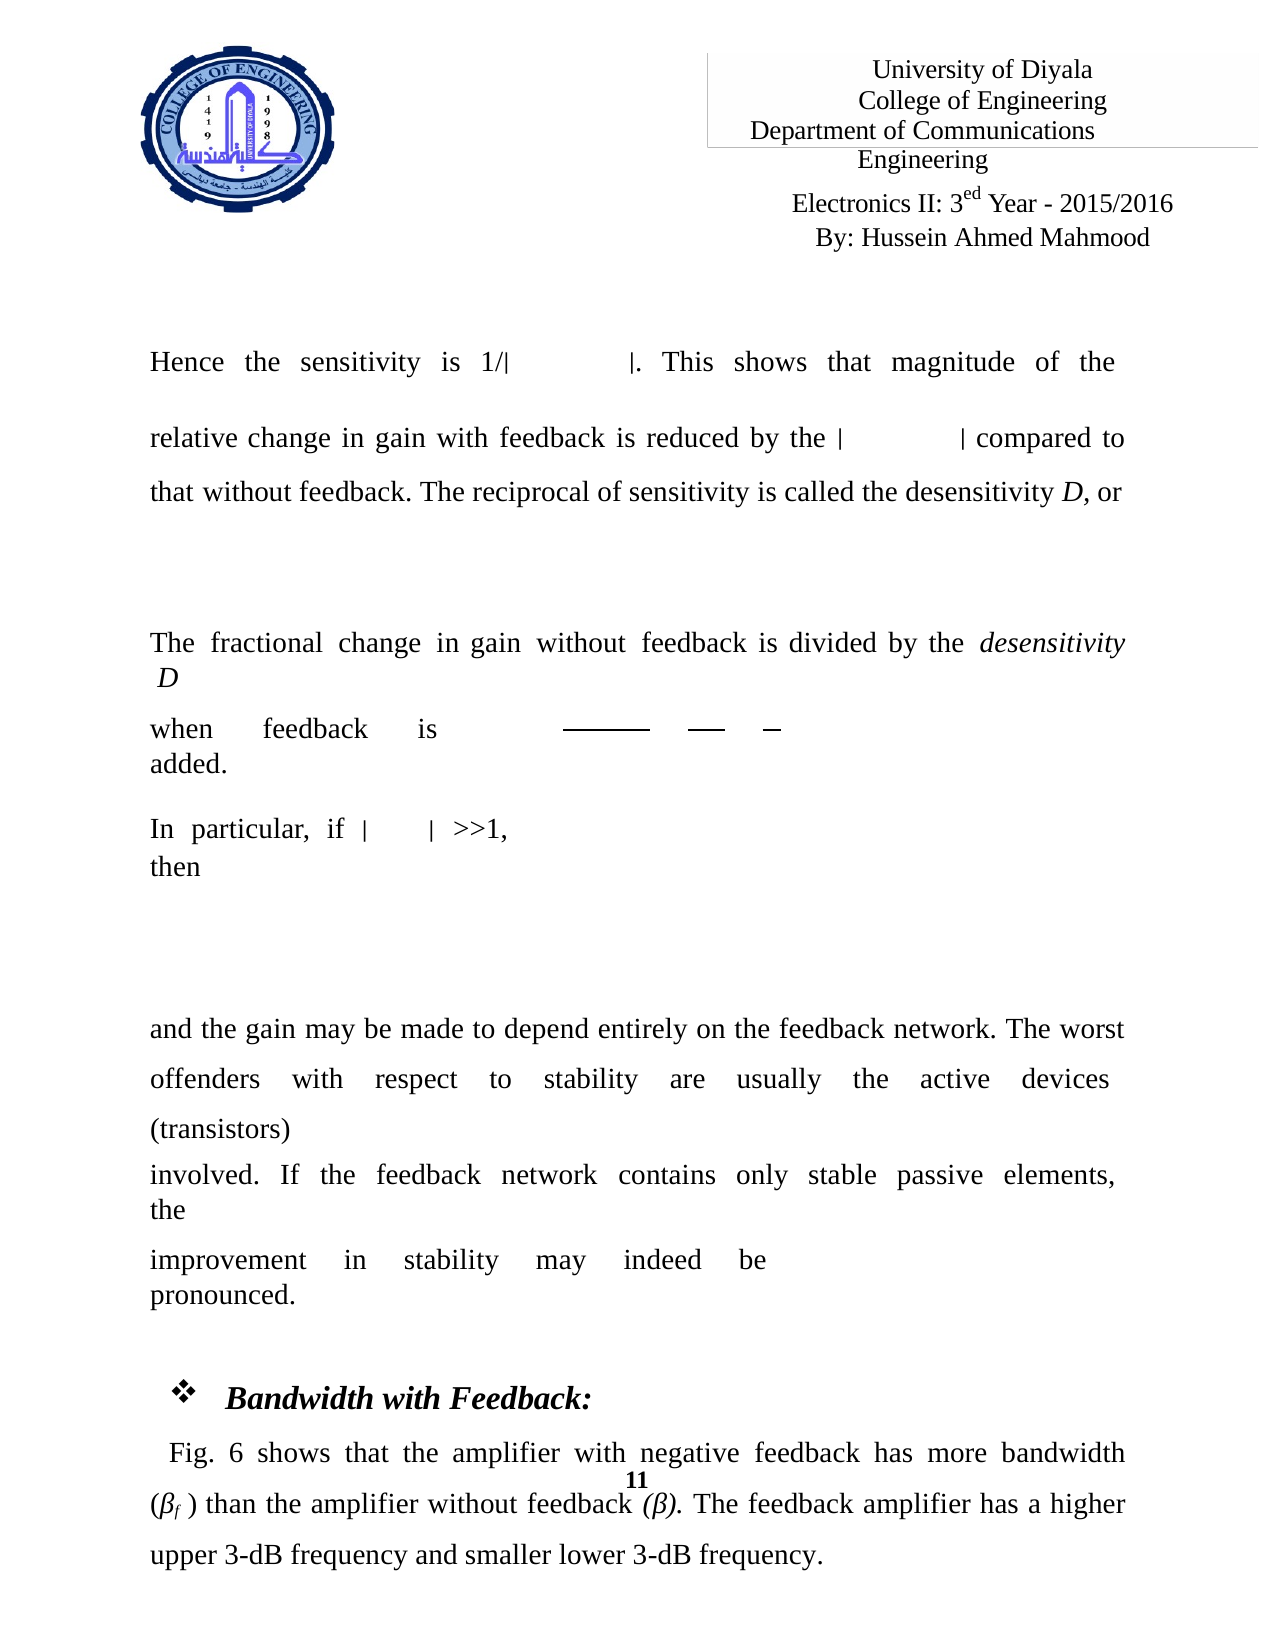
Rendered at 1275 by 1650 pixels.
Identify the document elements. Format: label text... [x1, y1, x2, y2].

text_box University of Diyala College of Engineering Department of Communications Engineering Electronics II: 3ed Year - 2015/2016 By: Hussein Ahmed Mahmood Hence the sensitivity is 1/| |. This shows that magnitude of the relative change in gain with feedback is reduced by the | | compared to that without feedback. The reciprocal of sensitivity is called the desensitivity D, or The fractional change in gain without feedback is divided by the desensitivity D when feedback is added. In particular, if | | >>1, then and the gain may be made to depend entirely on the feedback network. The worst offenders with respect to stability are usually the active devices (transistors) involved. If the feedback network contains only stable passive elements, the improvement in stability may indeed be pronounced. Bandwidth with Feedback: Fig. 6 shows that the amplifier with negative feedback has more bandwidth (βf ) than the amplifier without feedback (β). The feedback amplifier has a higher upper 3-dB frequency and smaller lower 3-dB frequency. [147, 52, 1229, 1226]
slide_number 11 [620, 1463, 655, 1496]
picture [1229, 53, 1270, 225]
text_box [140, 42, 335, 213]
